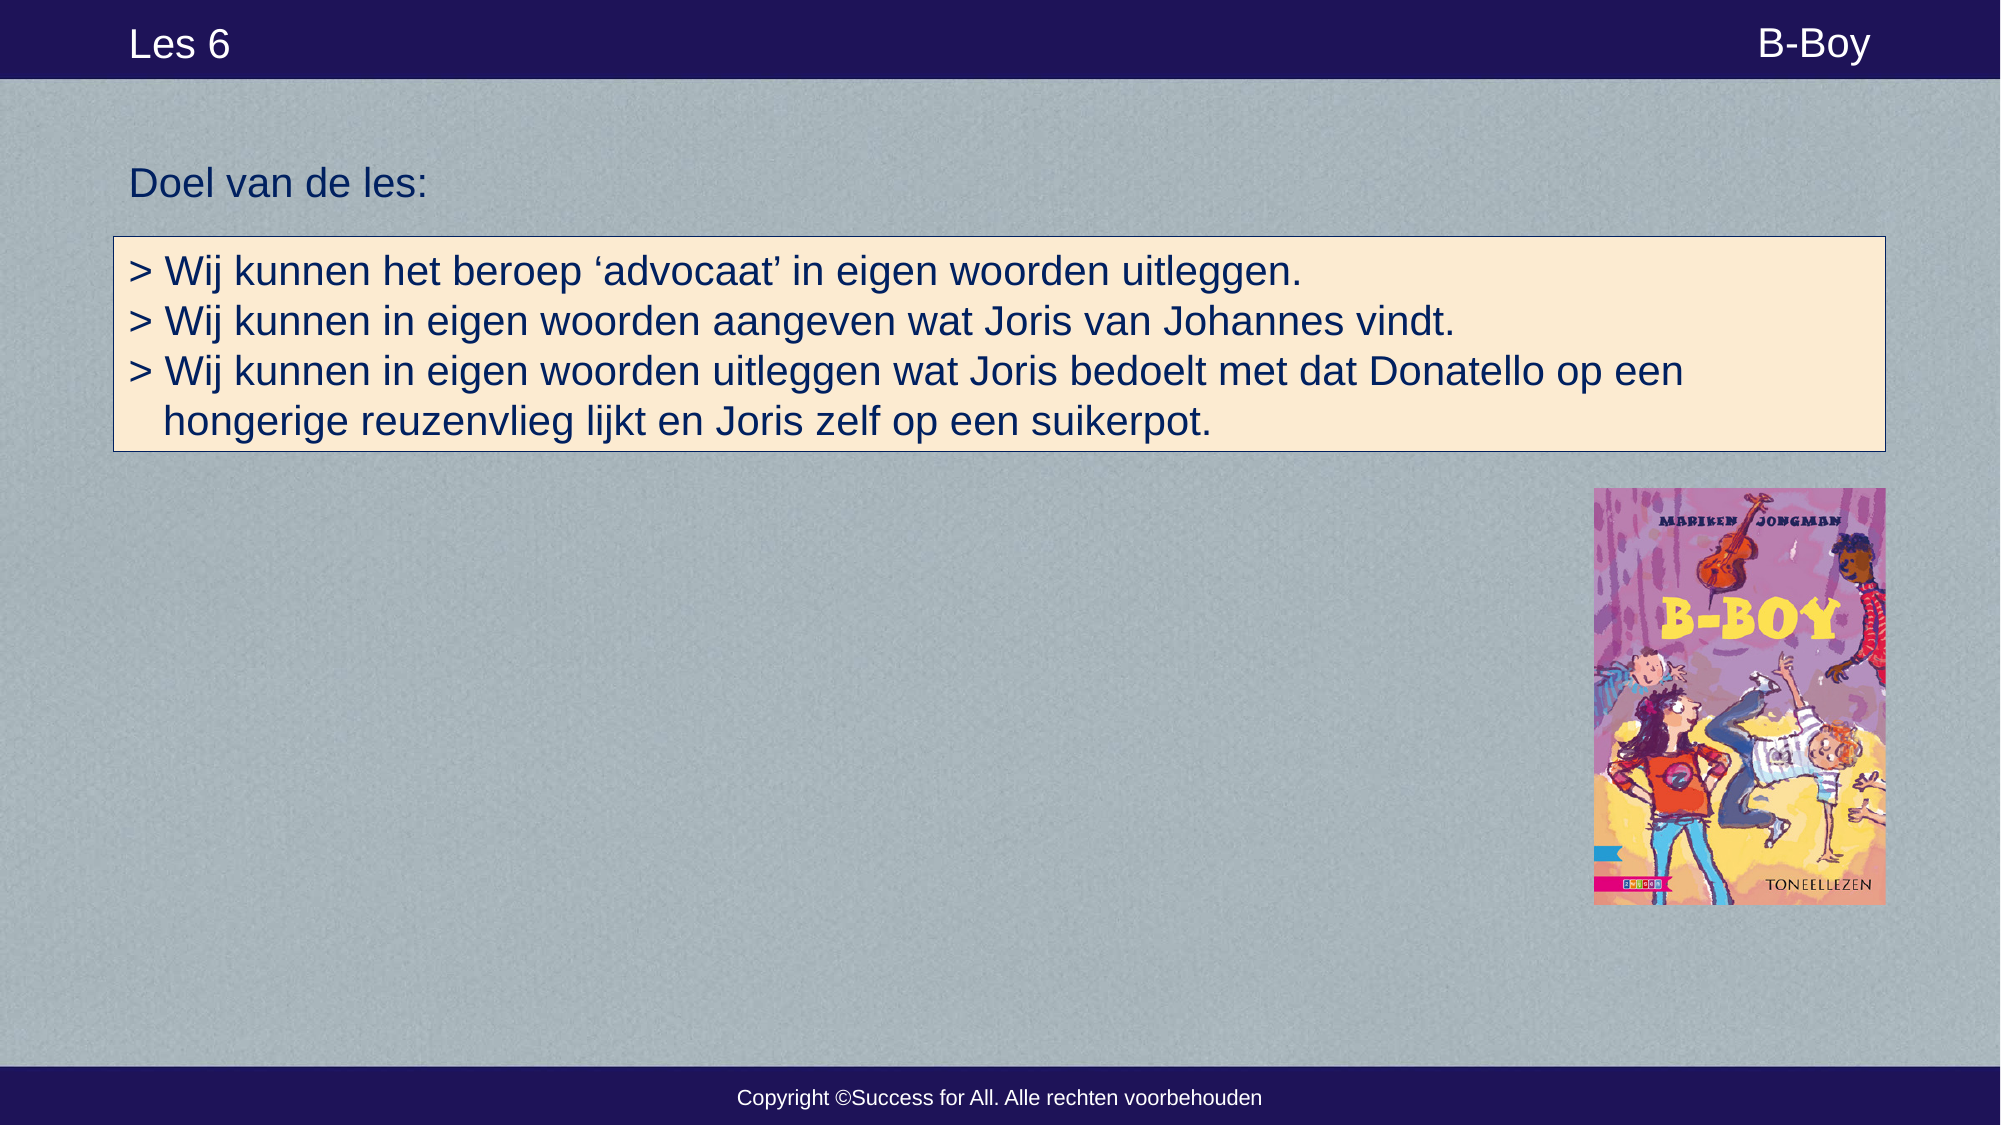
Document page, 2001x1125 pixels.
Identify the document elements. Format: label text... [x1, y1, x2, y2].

text_box > Wij kunnen het beroep ‘advocaat’ in eigen woorden uitleggen. > Wij kunnen in eigen woorden aangeven wat Joris van Johannes vindt. > Wij kunnen in eigen woorden uitleggen wat Joris bedoelt met dat Donatello op een hongerige reuzenvlieg lijkt en Joris zelf op een suikerpot. [113, 236, 1886, 452]
picture [0, 0, 2001, 1125]
text_box B-Boy [999, 8, 1886, 73]
text_box Les 6 [114, 9, 354, 75]
text_box Doel van de les: [113, 148, 1635, 214]
text_box Copyright ©Success for All. Alle rechten voorbehouden [0, 1076, 2000, 1125]
